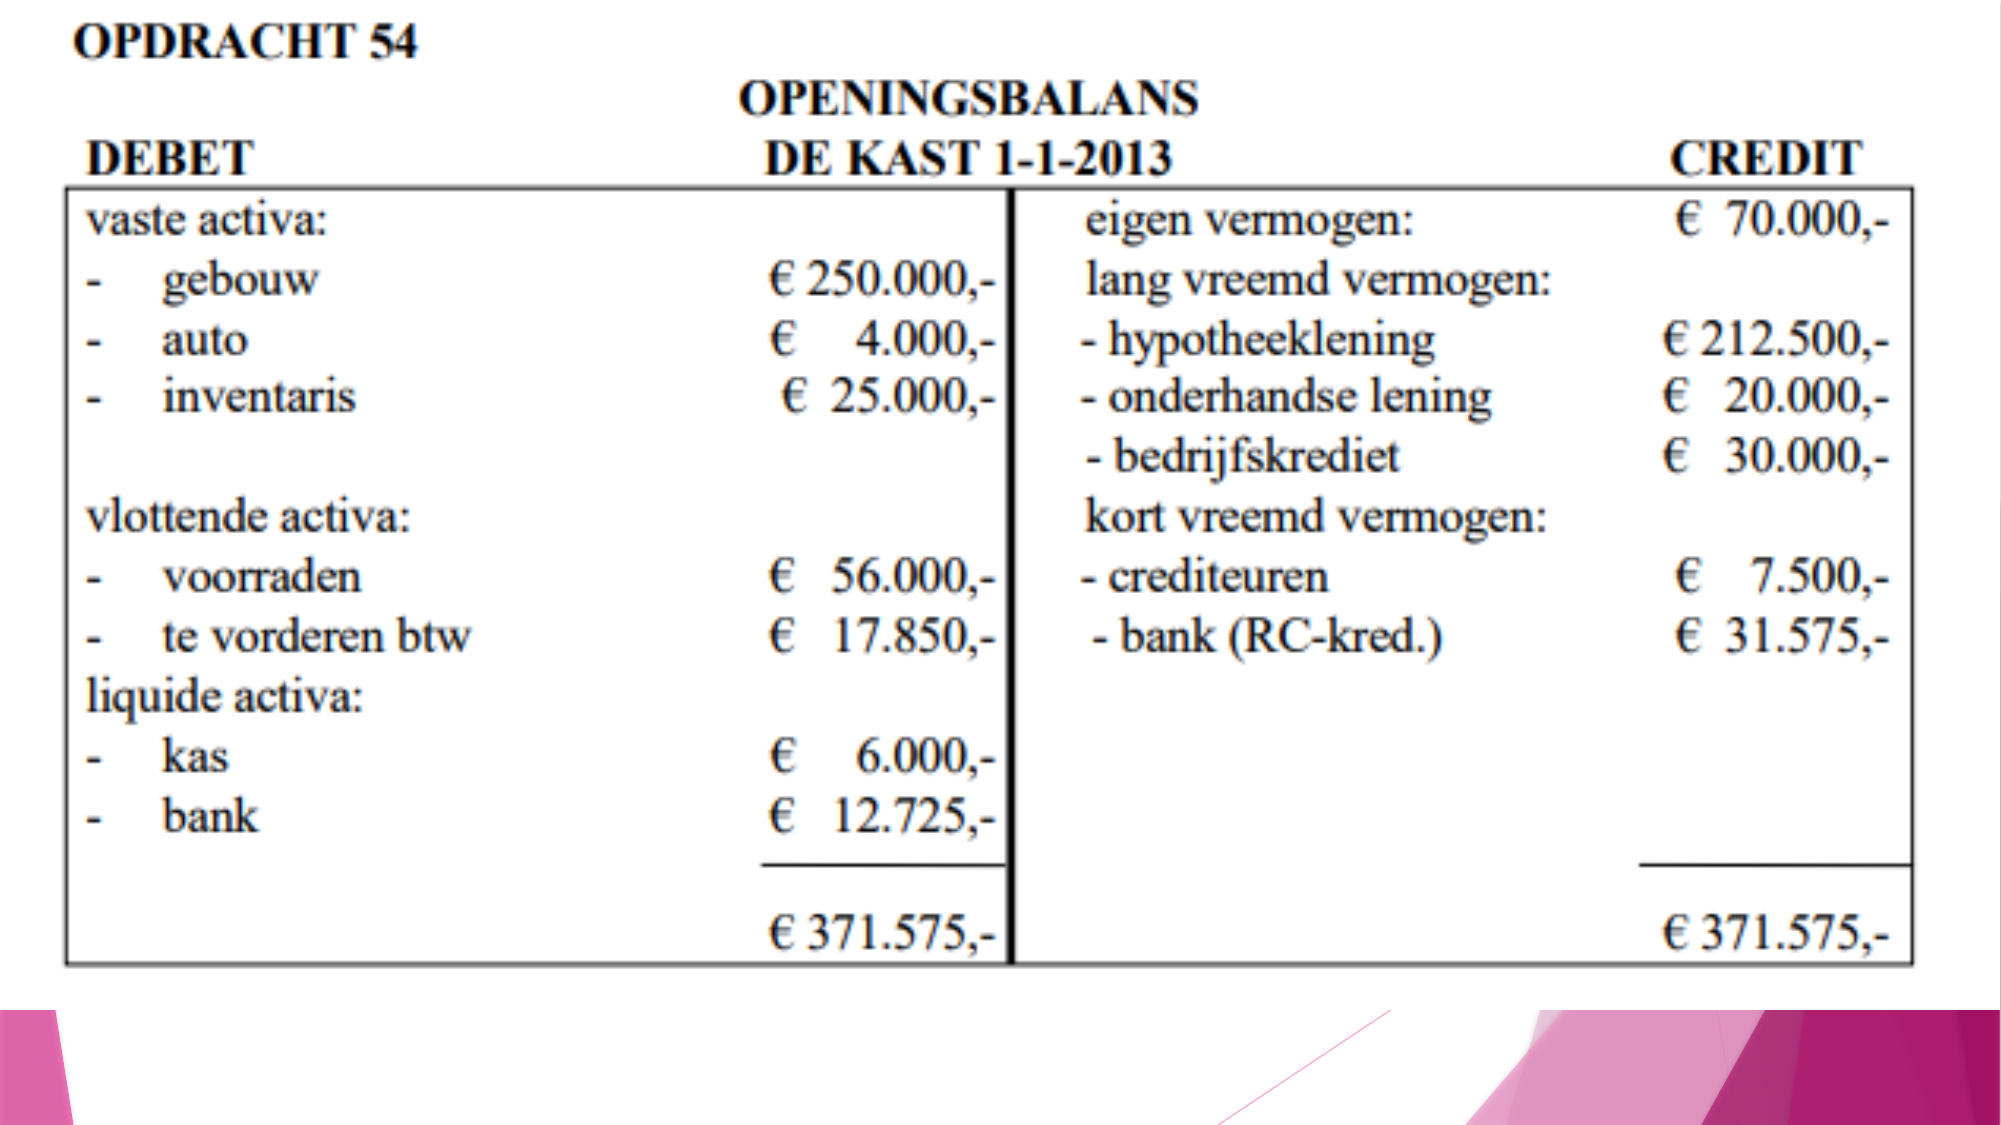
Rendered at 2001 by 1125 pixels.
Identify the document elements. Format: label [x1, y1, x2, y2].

picture [0, 0, 2000, 1010]
